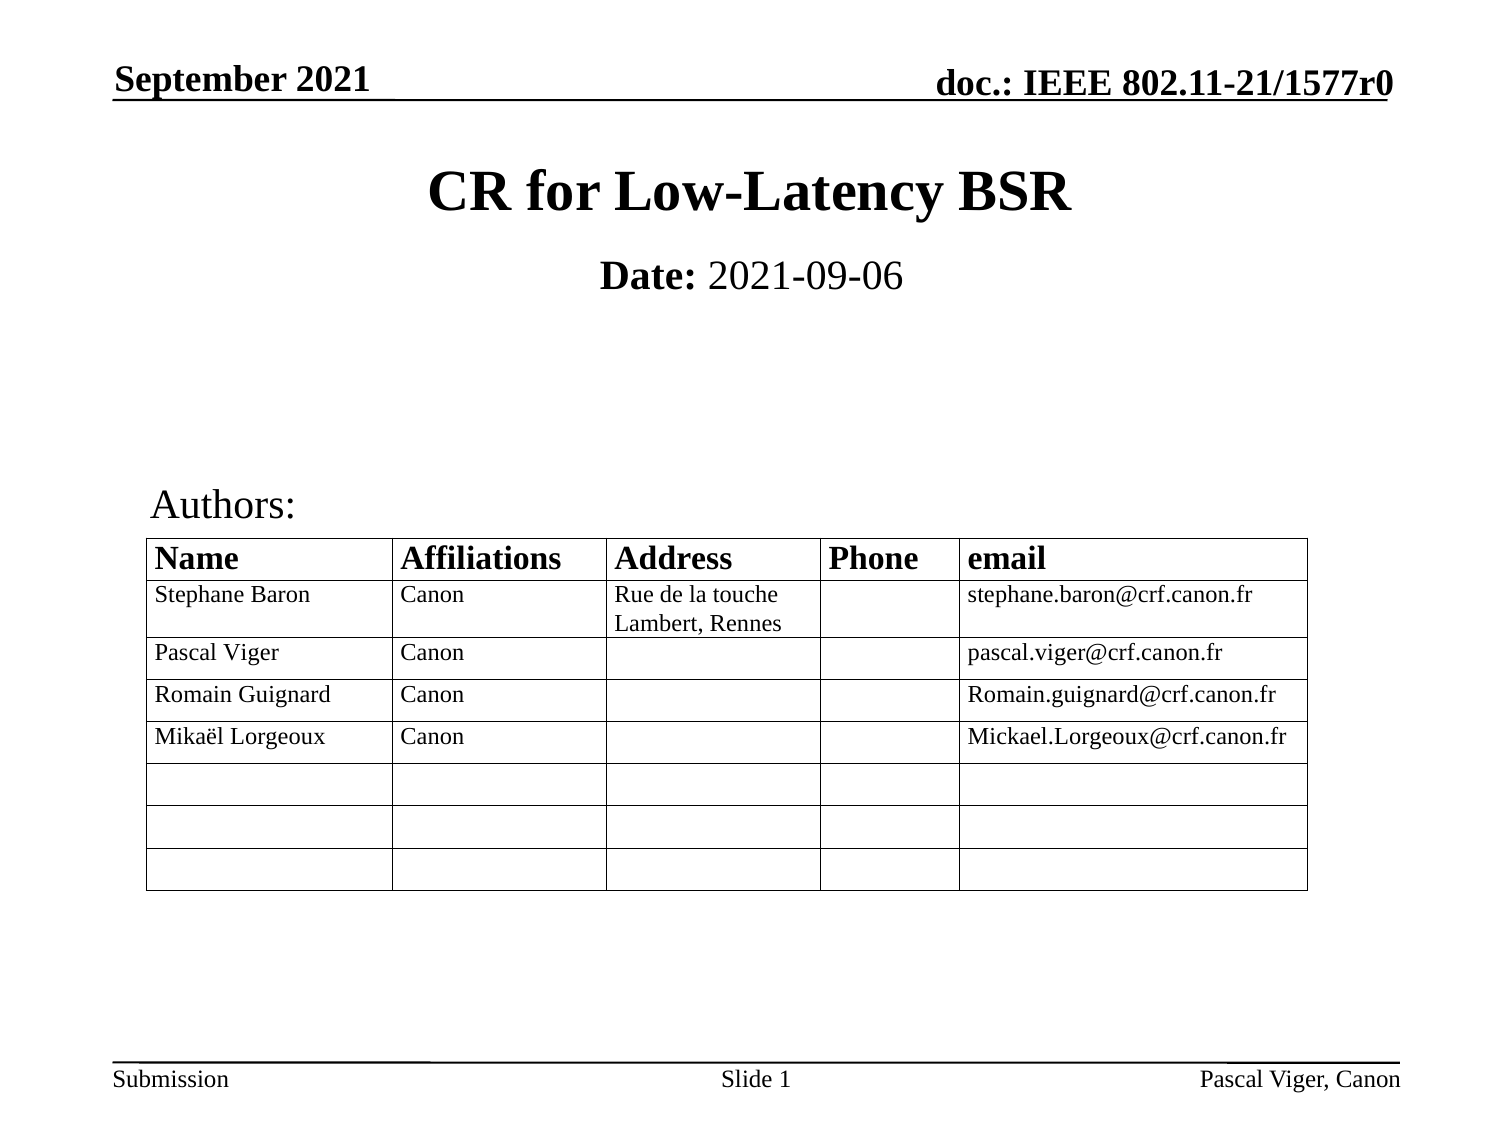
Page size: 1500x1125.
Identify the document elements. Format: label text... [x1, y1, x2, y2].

picture [134, 537, 1370, 1016]
text_box Authors: [134, 469, 373, 532]
list Date: 2021-09-06 [114, 240, 1390, 306]
title CR for Low-Latency BSR [77, 137, 1423, 238]
footer Pascal Viger, Canon [878, 1061, 1402, 1093]
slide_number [114, 54, 423, 100]
slide_number Slide 1 [712, 1061, 800, 1123]
